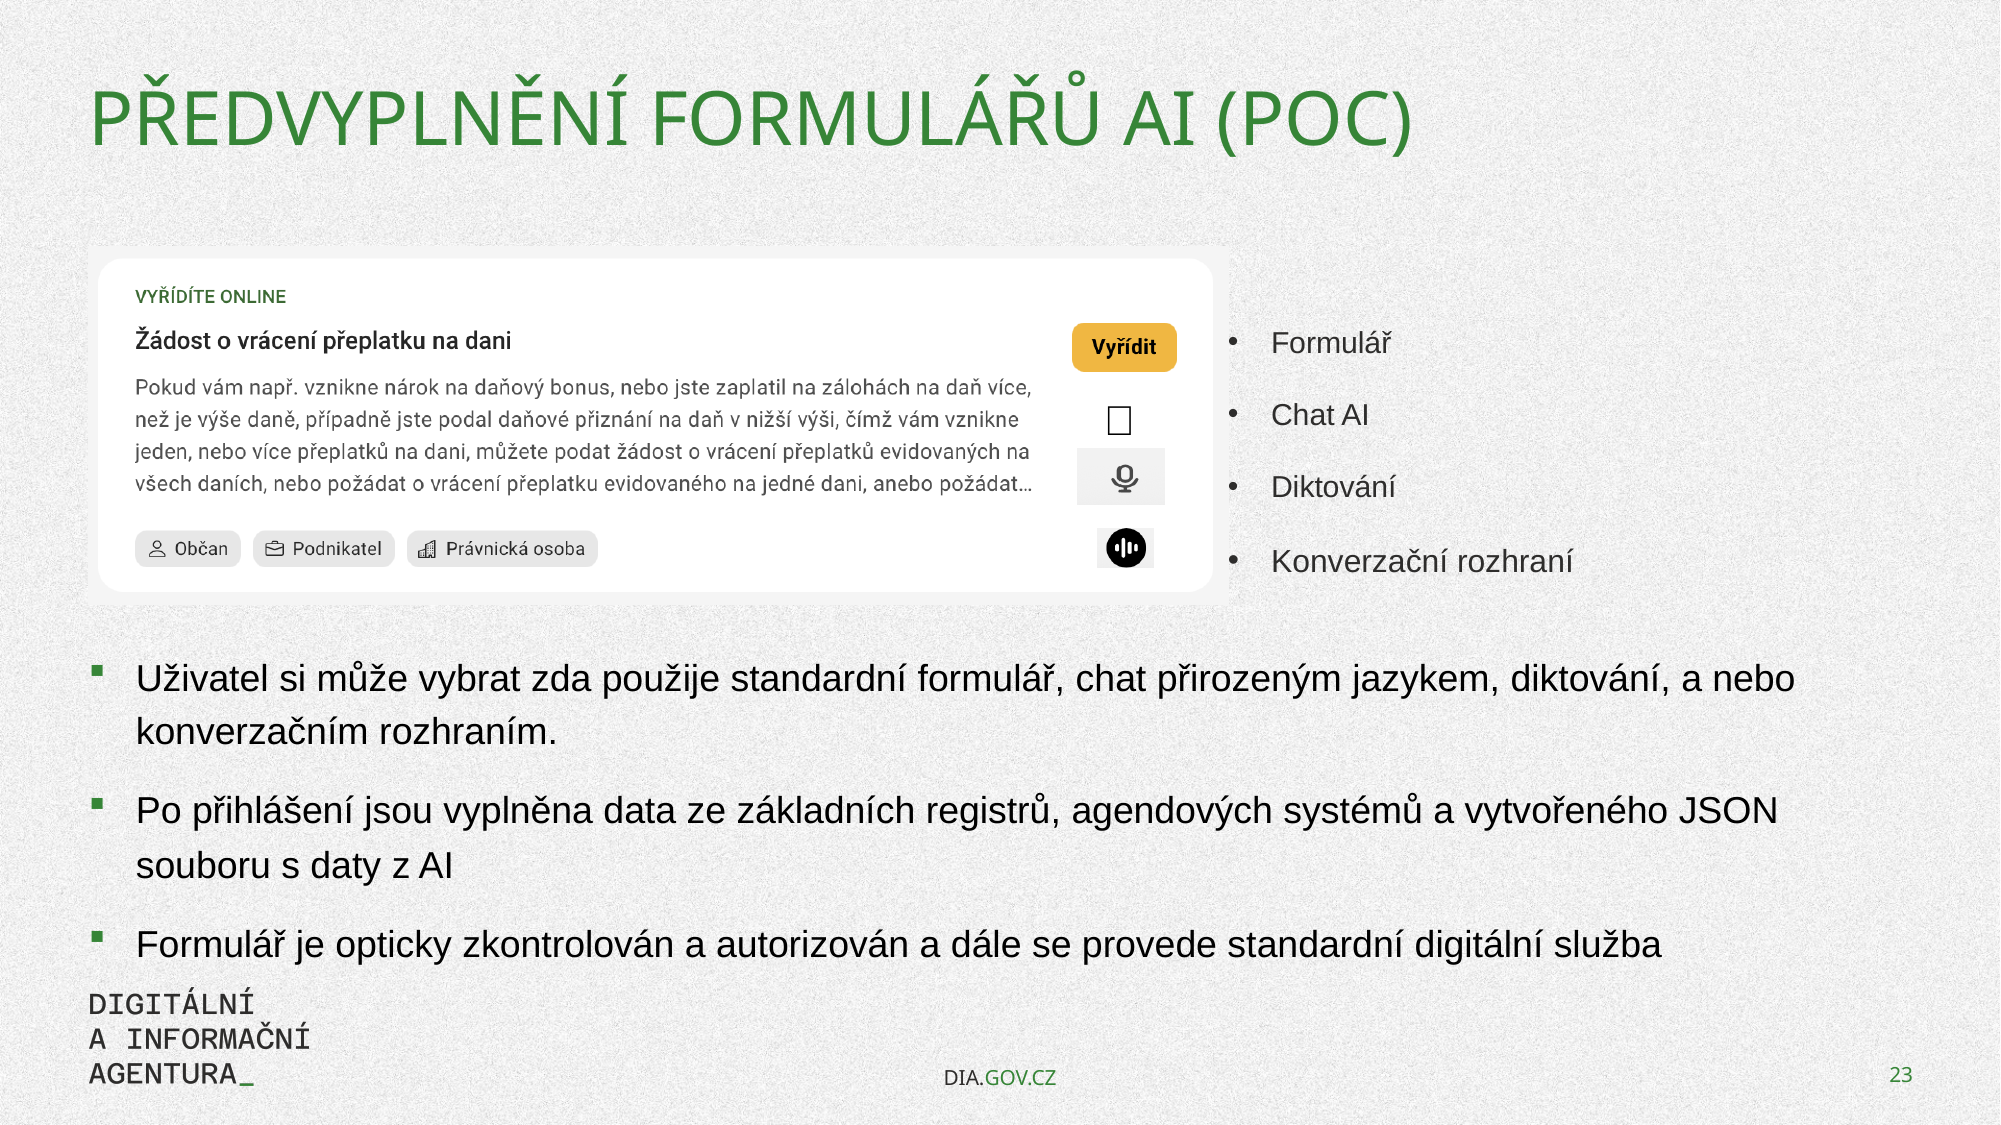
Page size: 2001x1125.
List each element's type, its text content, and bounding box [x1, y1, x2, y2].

list Uživatel si může vybrat zda použije standardní formulář, chat přirozeným jazykem, diktování, a nebo konverzačním rozhraním. Po přihlášení jsou vyplněna data ze základních registrů, agendových systémů a vytvořeného JSON souboru s daty z AI Formulář je opticky zkontrolován a autorizován a dále se provede standardní digitální služba [88, 644, 1912, 980]
text_box [1229, 318, 1613, 323]
picture [0, 0, 2001, 1125]
footer DIA.GOV.CZ [558, 1037, 1442, 1098]
text_box Formulář Chat AI Diktování Konverzační rozhraní [1229, 323, 1665, 579]
title Předvyplnění formulářů AI (POC) [88, 70, 1912, 284]
slide_number 23 [1612, 1037, 1928, 1098]
